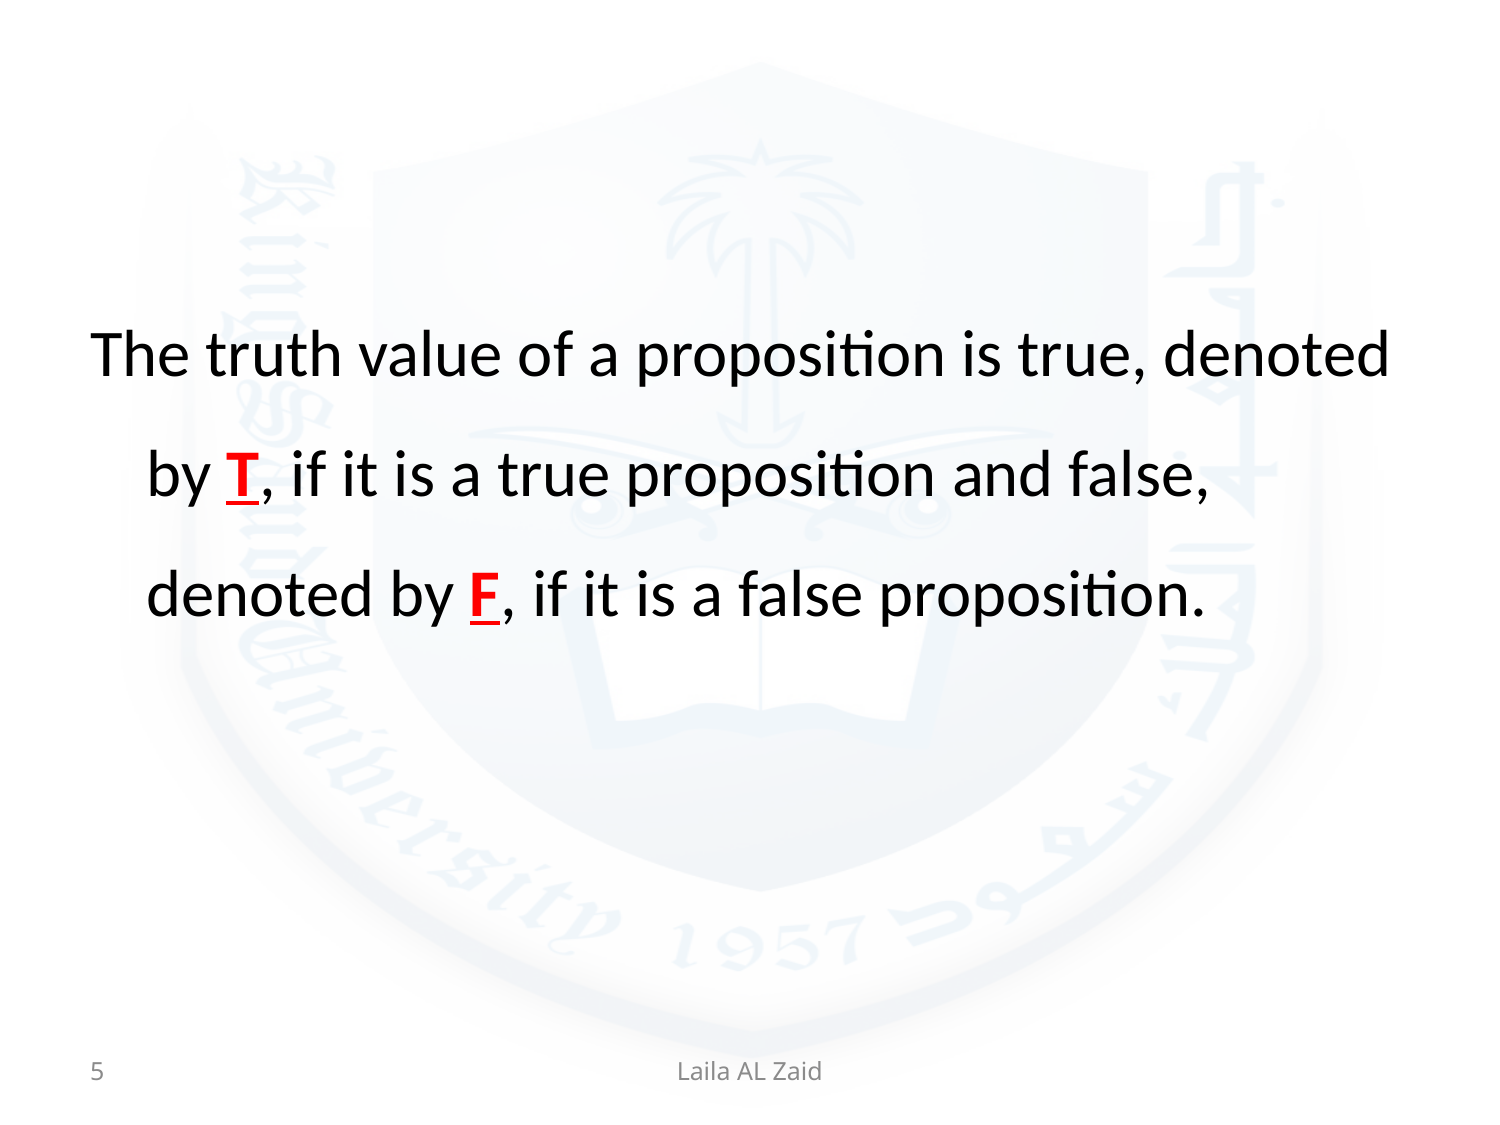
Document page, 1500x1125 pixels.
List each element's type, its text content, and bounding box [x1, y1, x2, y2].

slide_number 5 [75, 1042, 425, 1103]
footer Laila AL Zaid [512, 1042, 988, 1103]
list The truth value of a proposition is true, denoted by T, if it is a true proposition and false, denoted by F, if it is a false proposition. [75, 262, 1425, 1005]
